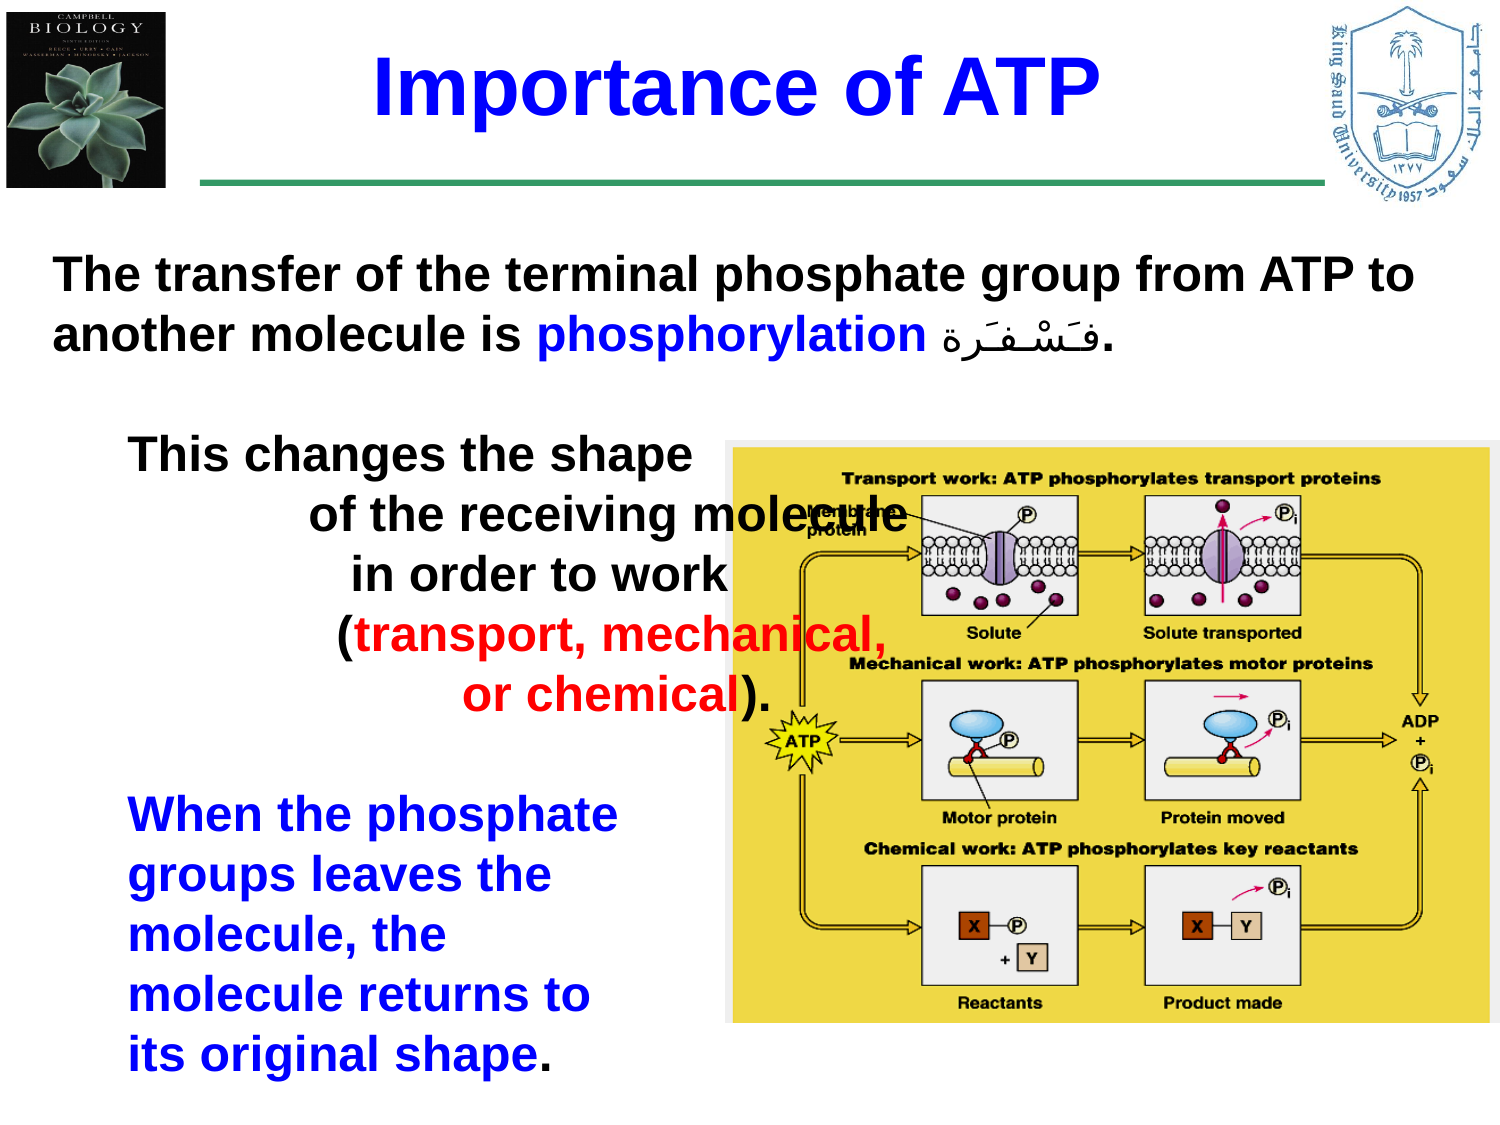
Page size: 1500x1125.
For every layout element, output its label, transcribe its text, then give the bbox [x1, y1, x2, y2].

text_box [5, 0, 1488, 209]
text_box The transfer of the terminal phosphate group from ATP to another molecule is phosphorylation فـَسْـفـَرة. This changes the shape of the receiving molecule in order to work (transport, mechanical, or chemical). When the phosphate groups leaves the molecule, the molecule returns to its original shape. [37, 233, 1450, 1089]
picture [724, 439, 1500, 1023]
